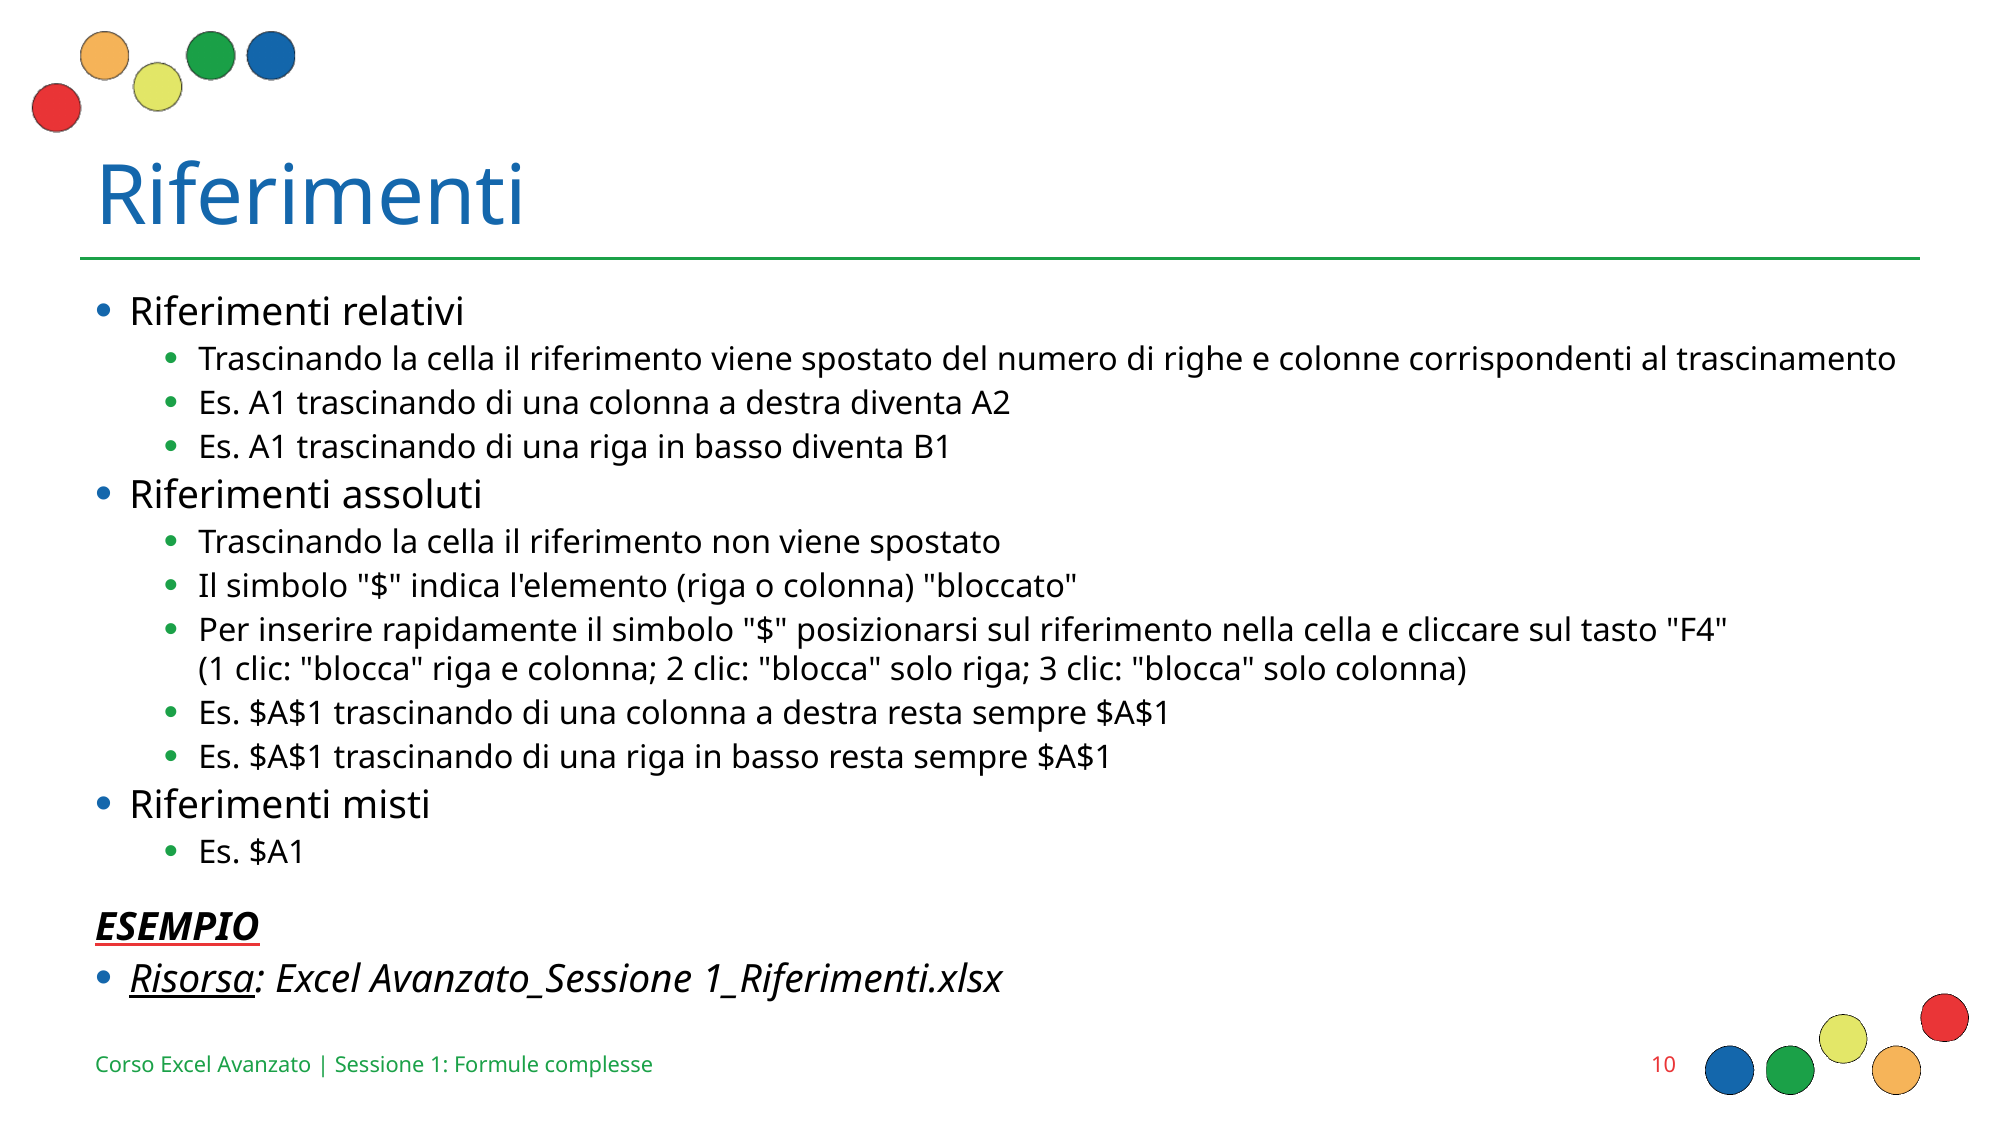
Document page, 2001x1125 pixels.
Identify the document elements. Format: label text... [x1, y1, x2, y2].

picture [29, 30, 295, 135]
footer Corso Excel Avanzato | Sessione 1: Formule complesse [80, 1035, 1571, 1096]
title Riferimenti [80, 123, 1920, 259]
picture [1704, 990, 1971, 1096]
slide_number 10 [1583, 1035, 1692, 1096]
list Riferimenti relativi Trascinando la cella il riferimento viene spostato del numero di righe e colonne corrispondenti al trascinamento Es. A1 trascinando di una colonna a destra diventa A2 Es. A1 trascinando di una riga in basso diventa B1 Riferimenti assoluti Trascinando la cella il riferimento non viene spostato Il simbolo "$" indica l'elemento (riga o colonna) "bloccato" Per inserire rapidamente il simbolo "$" posizionarsi sul riferimento nella cella e cliccare sul tasto "F4" (1 clic: "blocca" riga e colonna; 2 clic: "blocca" solo riga; 3 clic: "blocca" solo colonna) Es. $A$1 trascinando di una colonna a destra resta sempre $A$1 Es. $A$1 trascinando di una riga in basso resta sempre $A$1 Riferimenti misti Es. $A1 ESEMPIO Risorsa: Excel Avanzato_Sessione 1_Riferimenti.xlsx [80, 278, 1920, 1011]
